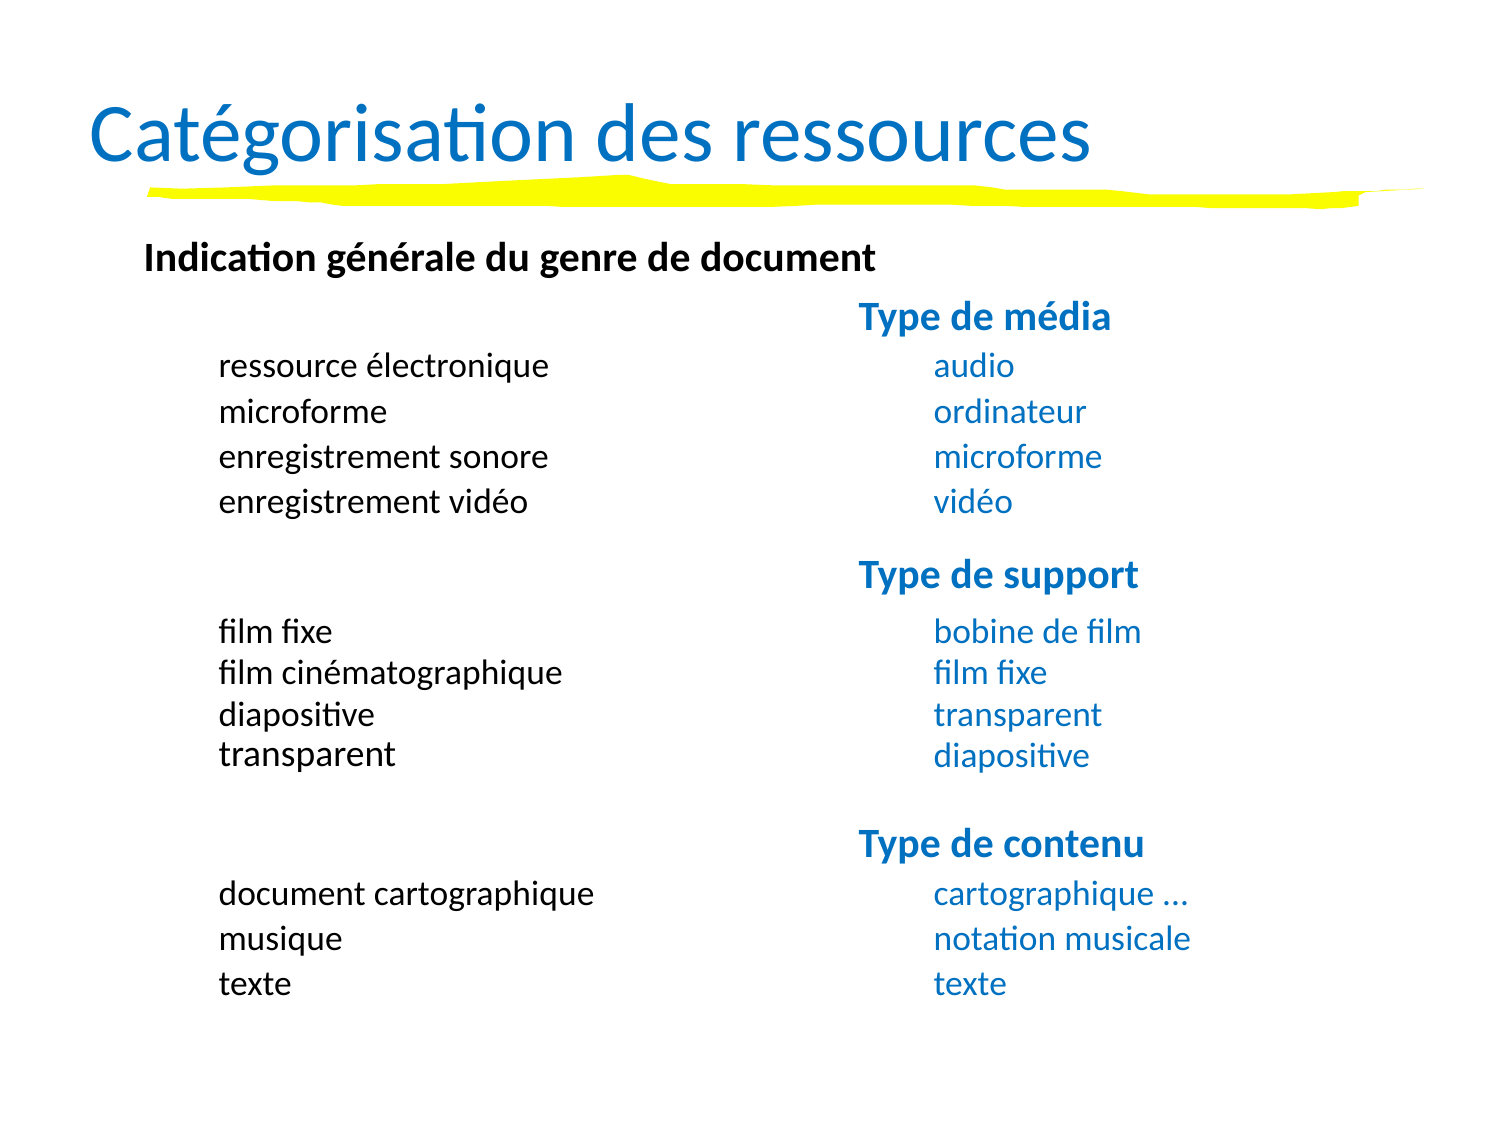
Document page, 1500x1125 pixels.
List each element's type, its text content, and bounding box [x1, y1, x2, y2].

text_box Type de contenu [843, 808, 1454, 879]
text_box film fixe film cinématographique diapositive transparent [128, 609, 774, 797]
text_box document cartographique musique texte [128, 867, 774, 1020]
text_box cartographique ... notation musicale texte [843, 879, 1442, 1020]
text_box Type de support [843, 539, 1454, 610]
text_box audio ordinateur microforme vidéo [843, 339, 1442, 539]
text_box bobine de film film fixe transparent diapositive [843, 610, 1442, 797]
text_box [146, 174, 1425, 210]
text_box ressource électronique microforme enregistrement sonore enregistrement vidéo [128, 339, 774, 539]
text_box Indication générale du genre de document [128, 222, 927, 293]
text_box Catégorisation des ressources [74, 70, 1425, 200]
text_box Type de média [843, 281, 1454, 352]
